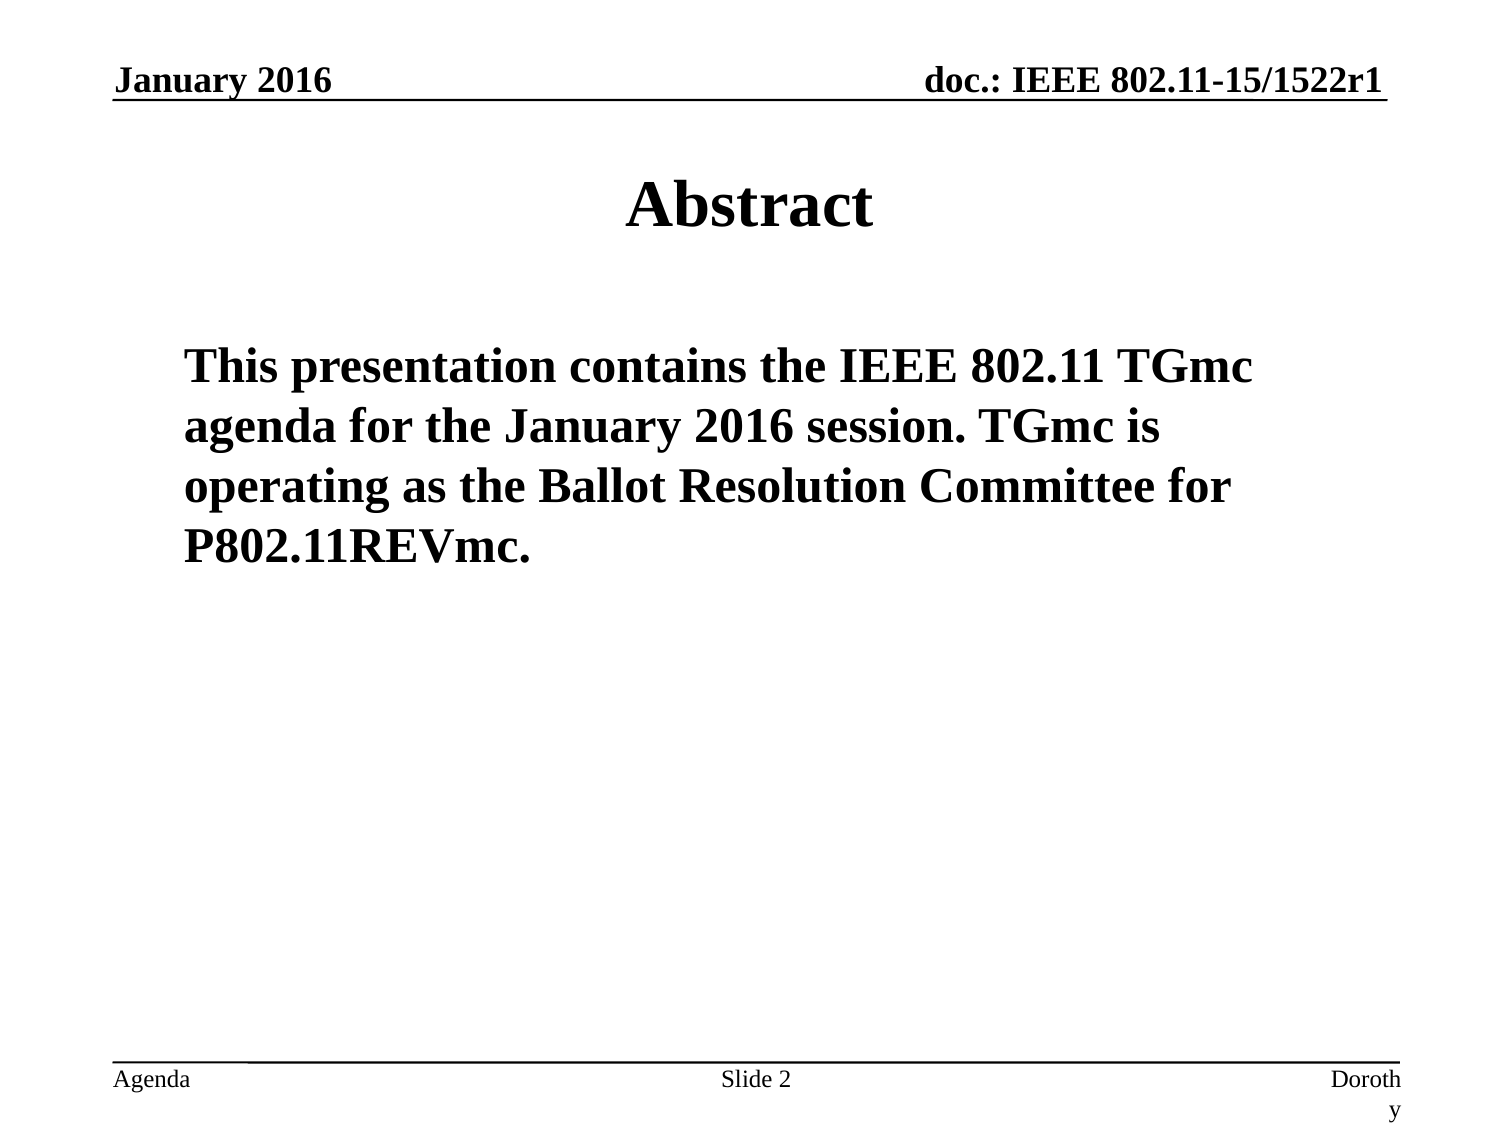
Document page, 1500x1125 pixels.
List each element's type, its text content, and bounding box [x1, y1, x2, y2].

footer Dorothy Stanley, HPE [1325, 1062, 1402, 1093]
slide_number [114, 54, 425, 100]
slide_number Slide 2 [712, 1062, 800, 1093]
list This presentation contains the IEEE 802.11 TGmc agenda for the January 2016 session. TGmc is operating as the Ballot Resolution Committee for P802.11REVmc. [112, 324, 1388, 1000]
title Abstract [112, 112, 1388, 288]
